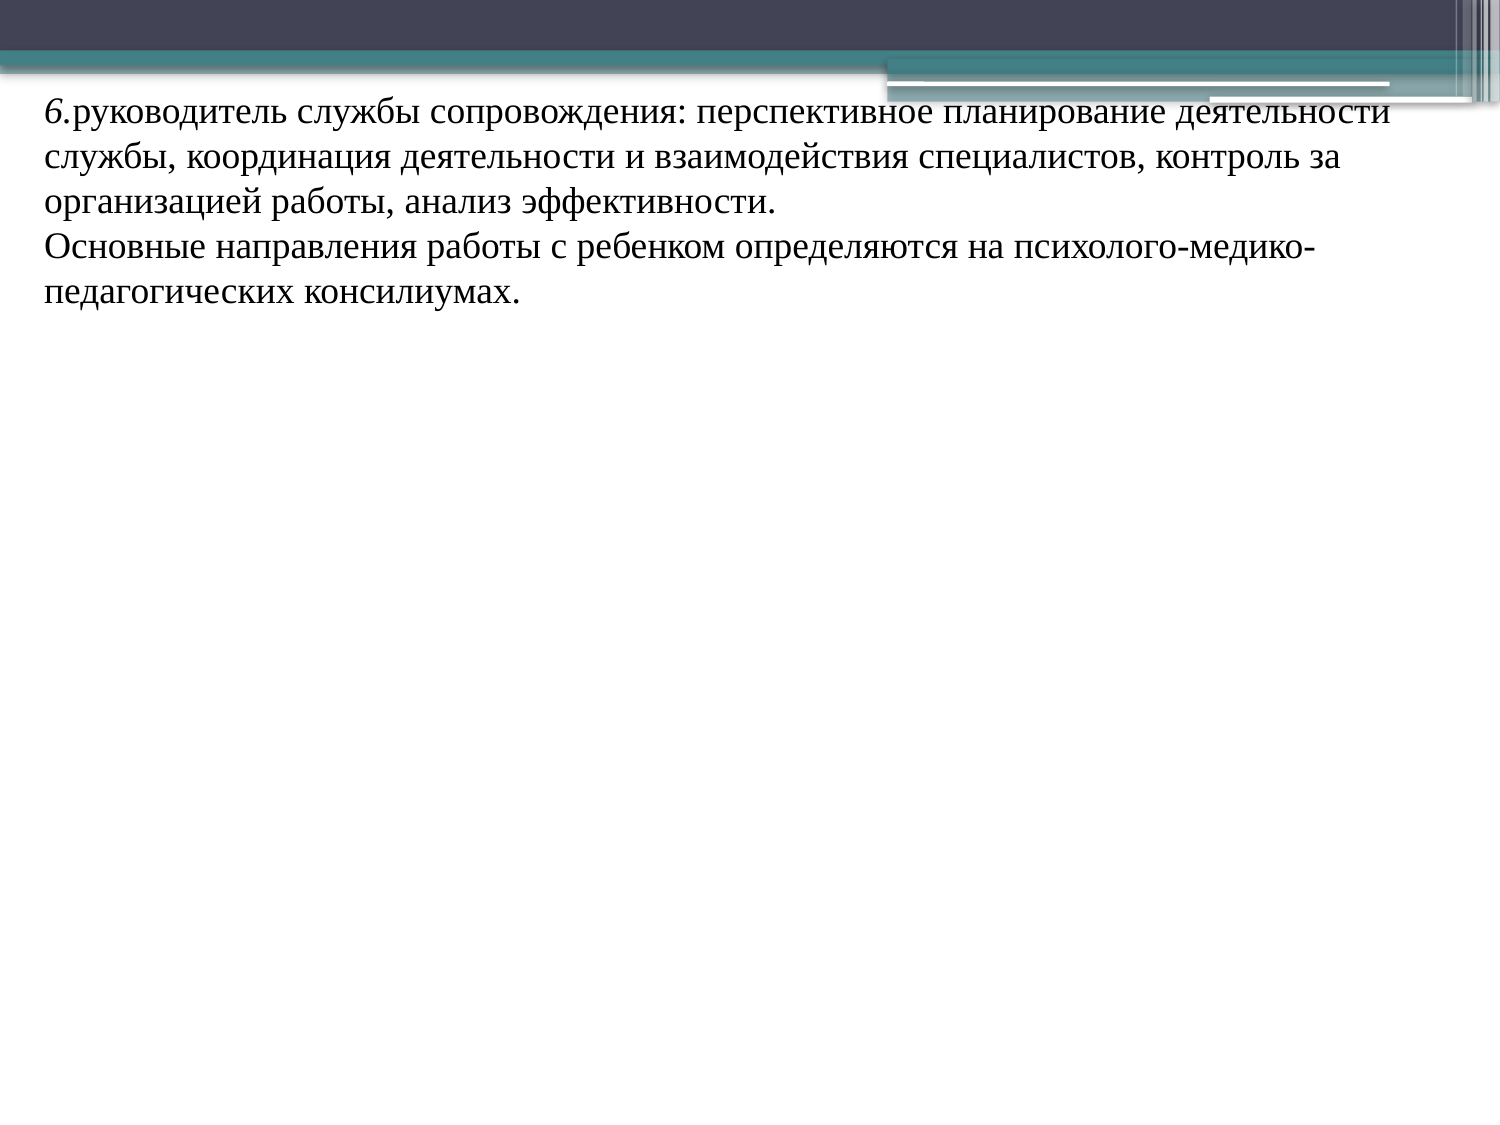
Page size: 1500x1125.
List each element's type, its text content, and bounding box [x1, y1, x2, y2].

text_box 6.руководитель службы сопровождения: перспективное планирование деятельности службы, координация деятельности и взаимодействия специалистов, контроль за организацией работы, анализ эффективности. Основные направления работы с ребенком определяются на психолого-медико-педагогических консилиумах. [29, 78, 1459, 368]
